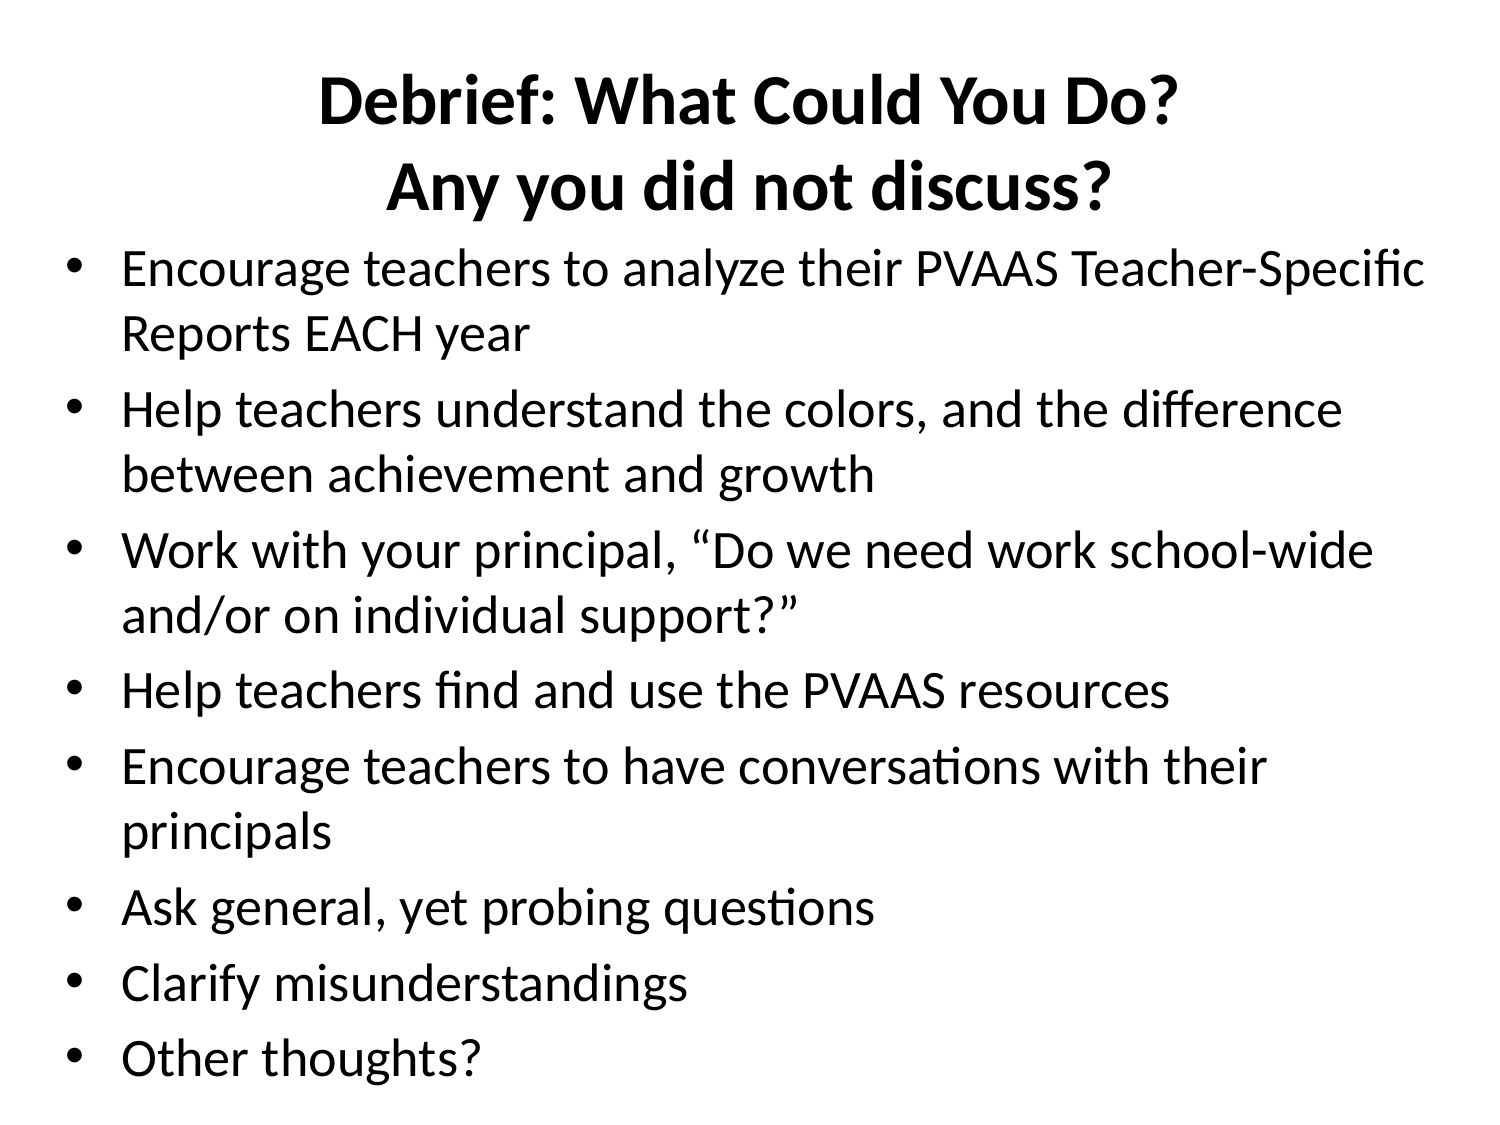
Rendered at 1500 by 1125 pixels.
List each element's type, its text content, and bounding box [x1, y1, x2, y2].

list Encourage teachers to analyze their PVAAS Teacher-Specific Reports EACH year Help teachers understand the colors, and the difference between achievement and growth Work with your principal, “Do we need work school-wide and/or on individual support?” Help teachers find and use the PVAAS resources Encourage teachers to have conversations with their principals Ask general, yet probing questions Clarify misunderstandings Other thoughts? [50, 224, 1500, 1097]
title Debrief: What Could You Do? Any you did not discuss? [75, 45, 1425, 224]
